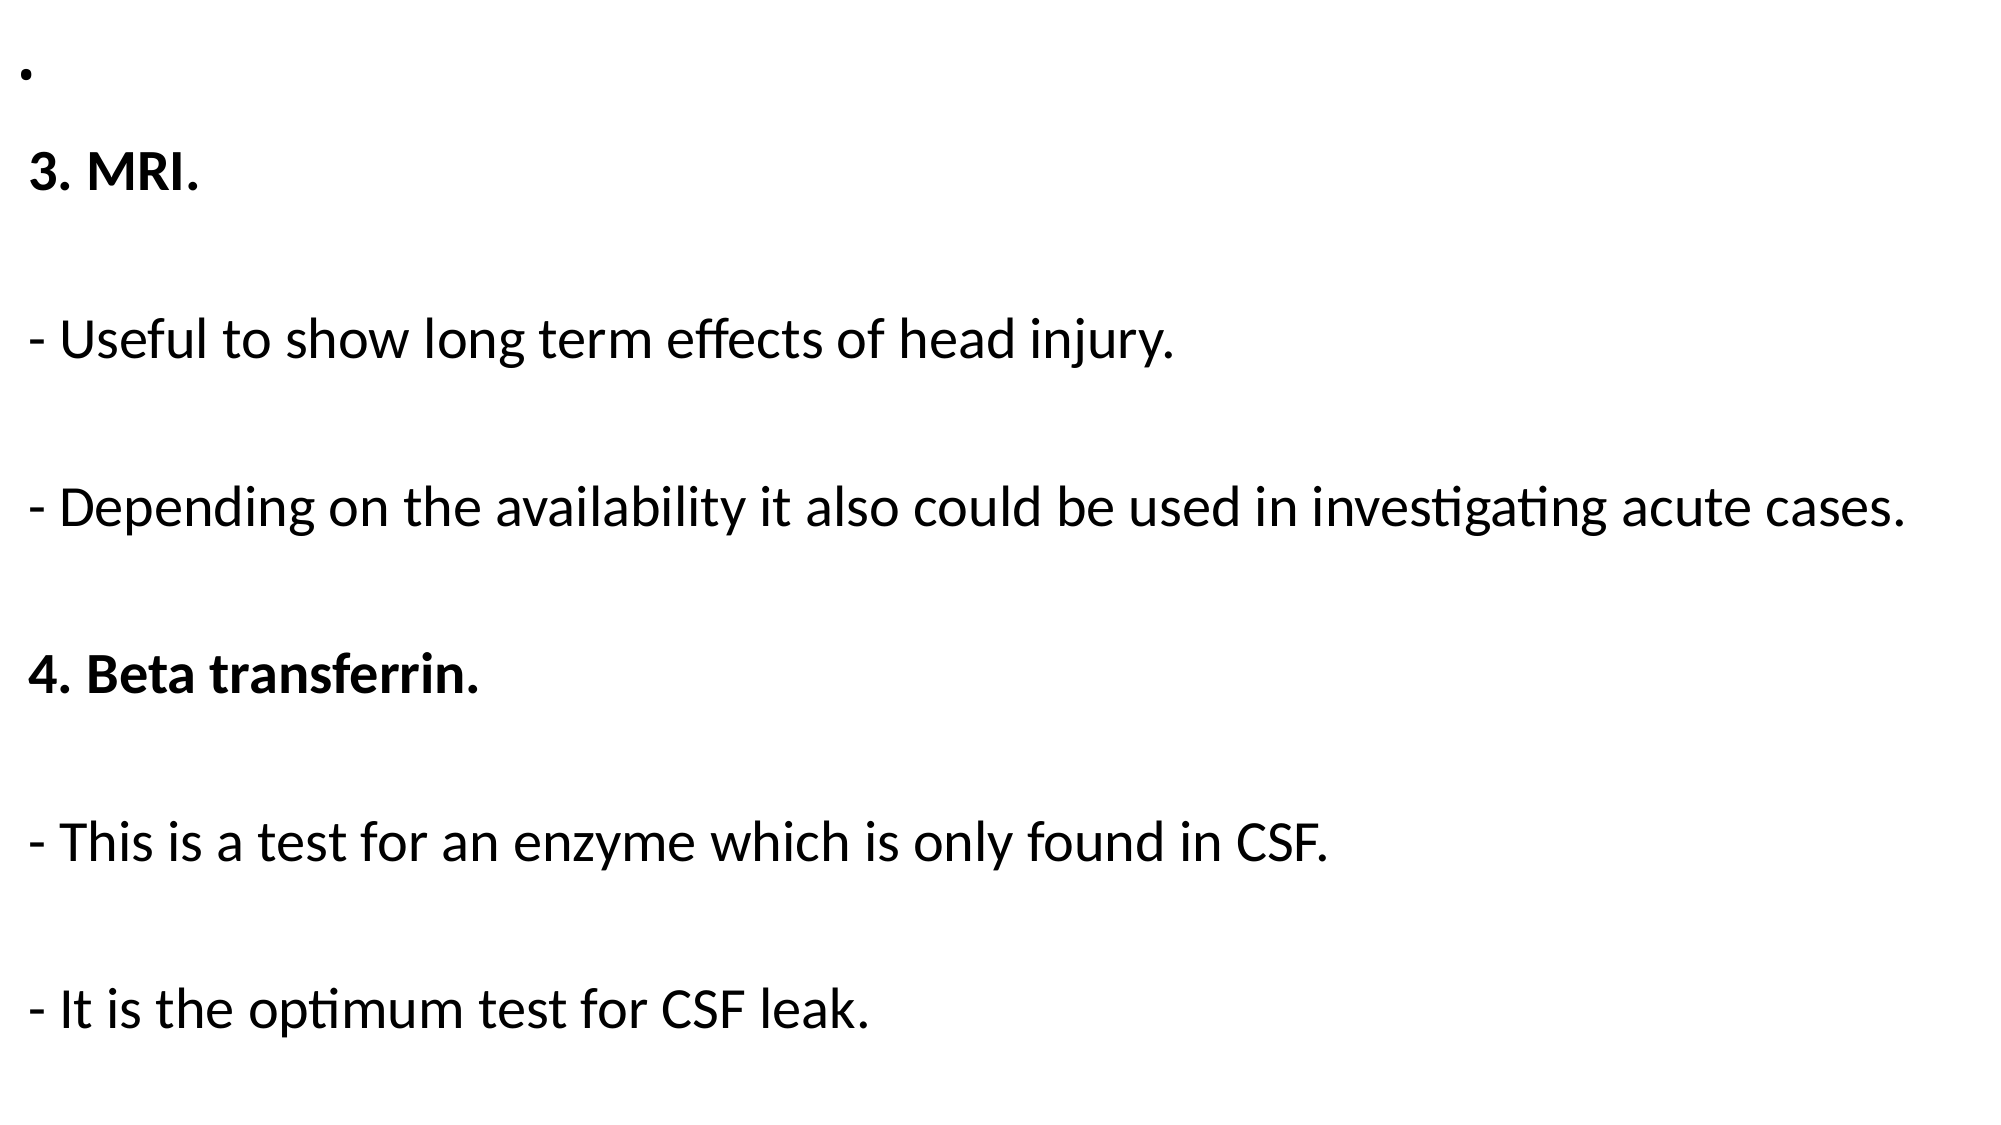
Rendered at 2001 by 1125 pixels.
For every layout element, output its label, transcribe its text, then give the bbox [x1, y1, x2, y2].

list 3. MRI. - Useful to show long term effects of head injury. - Depending on the availability it also could be used in investigating acute cases. 4. Beta transferrin. - This is a test for an enzyme which is only found in CSF. - It is the optimum test for CSF leak. [0, 133, 2000, 1125]
title . [0, 0, 1863, 106]
